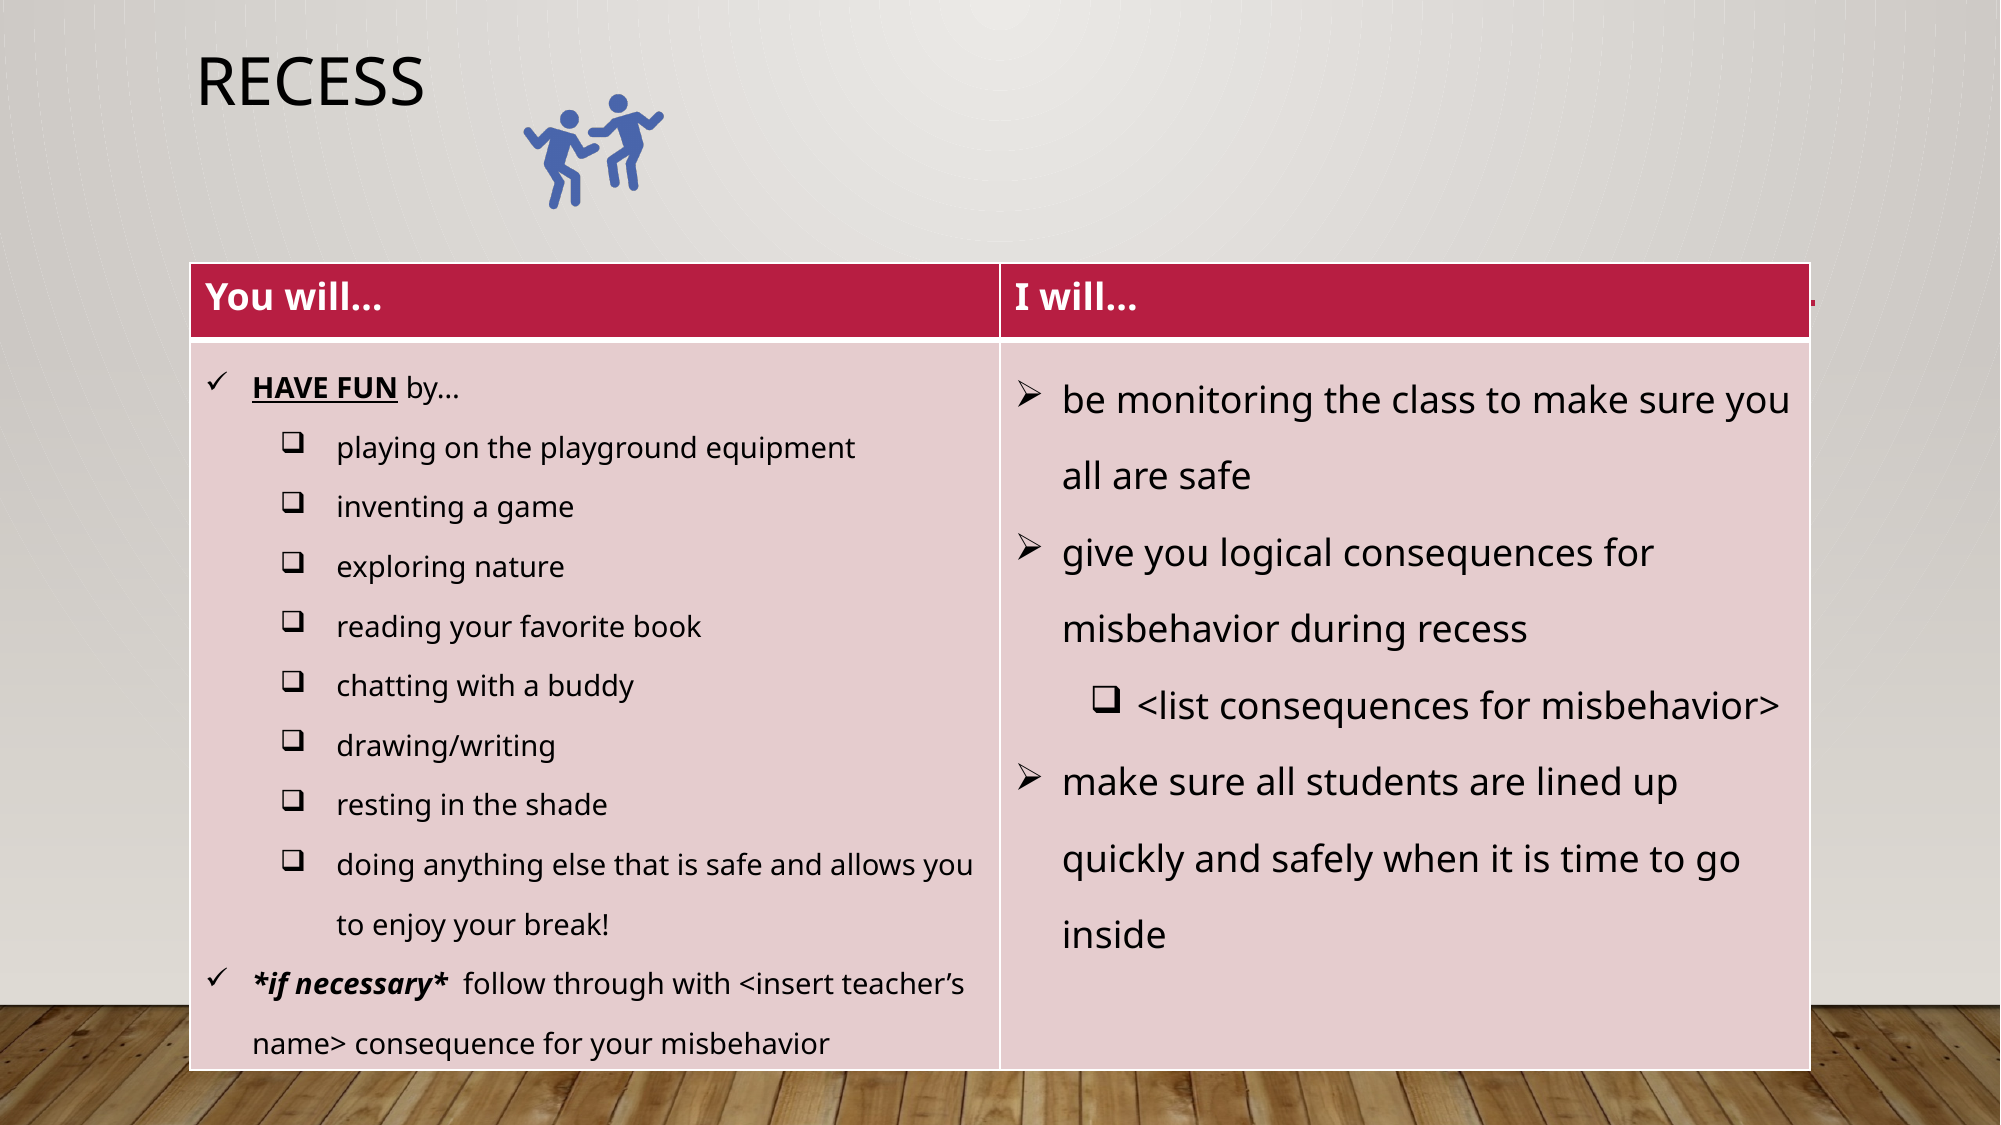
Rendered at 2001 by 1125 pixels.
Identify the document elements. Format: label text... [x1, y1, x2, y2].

picture [518, 76, 669, 227]
picture [0, 1005, 2000, 1125]
table_header You will… [191, 264, 999, 337]
table_cell be monitoring the class to make sure you all are safe give you logical consequences for misbehavior during recess <list consequences for misbehavior> make sure all students are lined up quickly and safely when it is time to go inside [1001, 343, 1809, 1069]
table_cell HAVE FUN by… playing on the playground equipment inventing a game exploring nature reading your favorite book chatting with a buddy drawing/writing resting in the shade doing anything else that is safe and allows you to enjoy your break! *if necessary* follow through with <insert teacher’s name> consequence for your misbehavior [191, 343, 999, 1069]
title Recess [179, 40, 1800, 263]
table_header I will... [1001, 264, 1809, 337]
